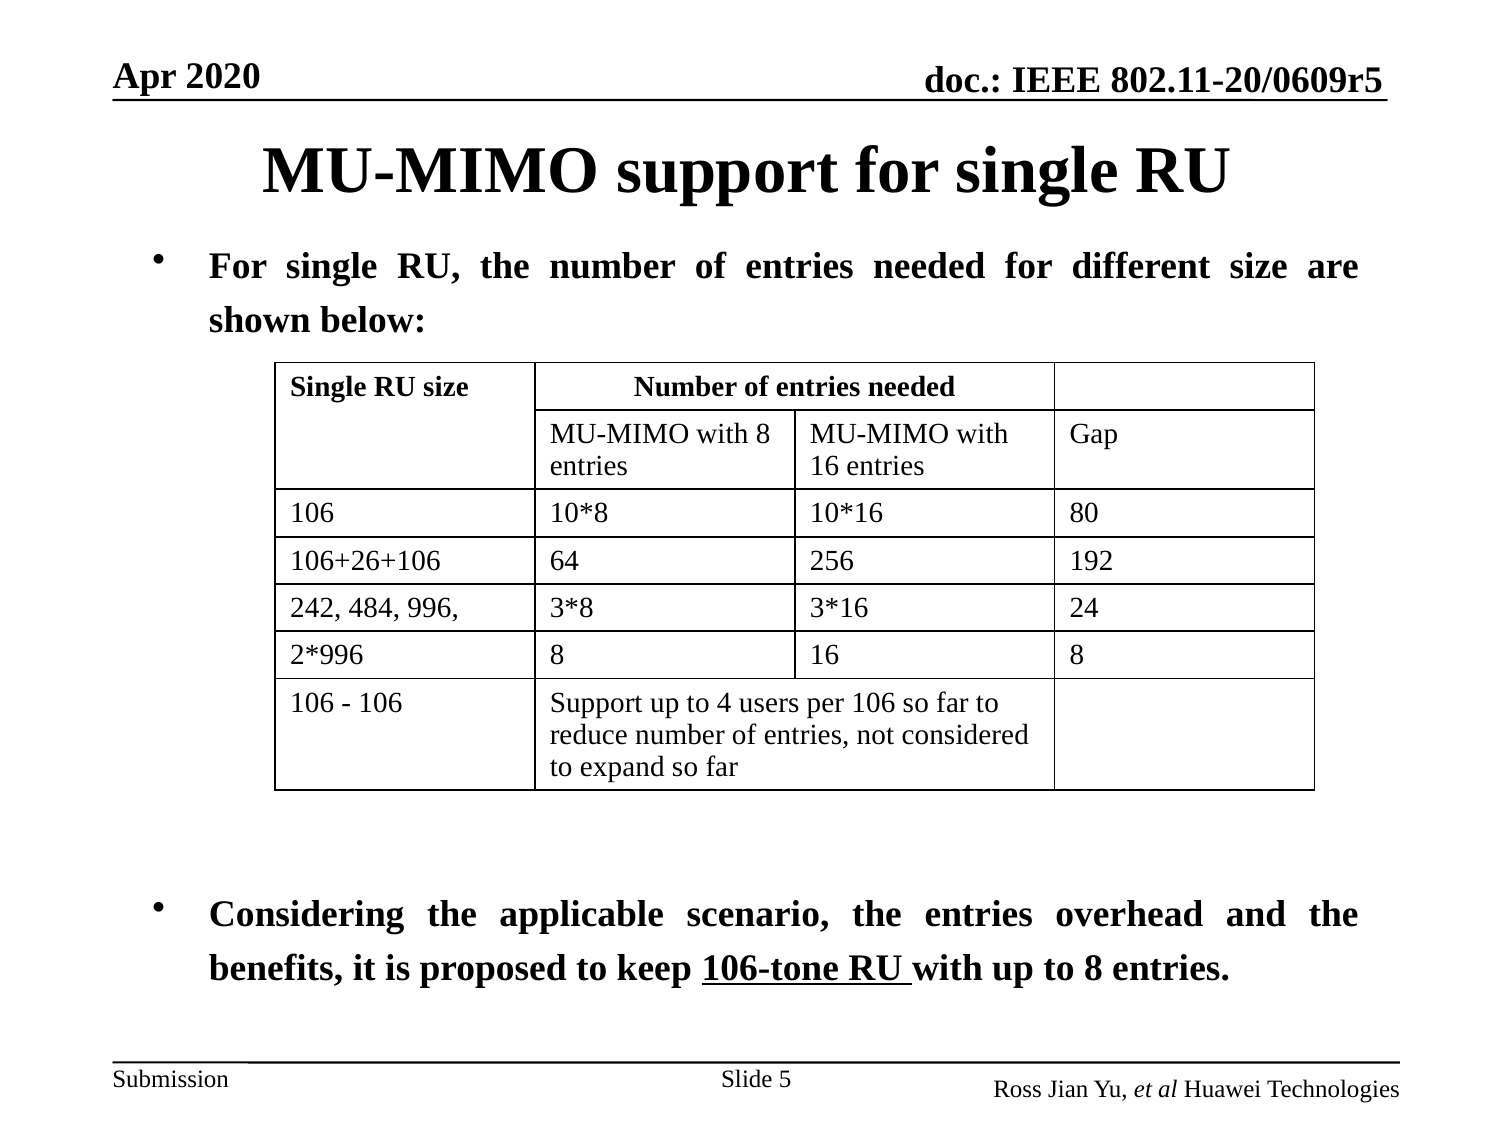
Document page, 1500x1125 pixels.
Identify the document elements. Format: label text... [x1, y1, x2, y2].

table_cell 3*16 [796, 585, 1054, 630]
table_cell 192 [1055, 538, 1314, 583]
table_cell 106+26+106 [276, 538, 534, 583]
table_cell 242, 484, 996, [276, 585, 534, 630]
table_cell 10*16 [796, 490, 1054, 536]
table_cell 106 [276, 490, 534, 536]
table_cell 3*8 [536, 585, 794, 630]
table_cell 8 [536, 632, 794, 678]
table_cell 64 [536, 538, 794, 583]
title MU-MIMO support for single RU [99, 121, 1413, 210]
list For single RU, the number of entries needed for different size are shown below: Considering the applicable scenario, the entries overhead and the benefits, it is proposed to keep 106-tone RU with up to 8 entries. [137, 224, 1376, 1026]
table_header Single RU size [276, 363, 534, 488]
table_cell Gap [1055, 411, 1314, 488]
table_cell MU-MIMO with 16 entries [796, 411, 1054, 488]
table_cell 10*8 [536, 490, 794, 536]
table_header [1055, 363, 1314, 409]
table_cell 24 [1055, 585, 1314, 630]
table_header Number of entries needed [536, 363, 1054, 409]
table_cell Support up to 4 users per 106 so far to reduce number of entries, not considered to expand so far [536, 679, 1054, 789]
table_cell 8 [1055, 632, 1314, 678]
table_cell 2*996 [276, 632, 534, 678]
table_cell 106 - 106 [276, 679, 534, 789]
table_cell MU-MIMO with 8 entries [536, 411, 794, 488]
table_cell 80 [1055, 490, 1314, 536]
table_cell 256 [796, 538, 1054, 583]
table_cell [1055, 679, 1314, 789]
slide_number Slide 5 [712, 1061, 800, 1093]
table_cell 16 [796, 632, 1054, 678]
